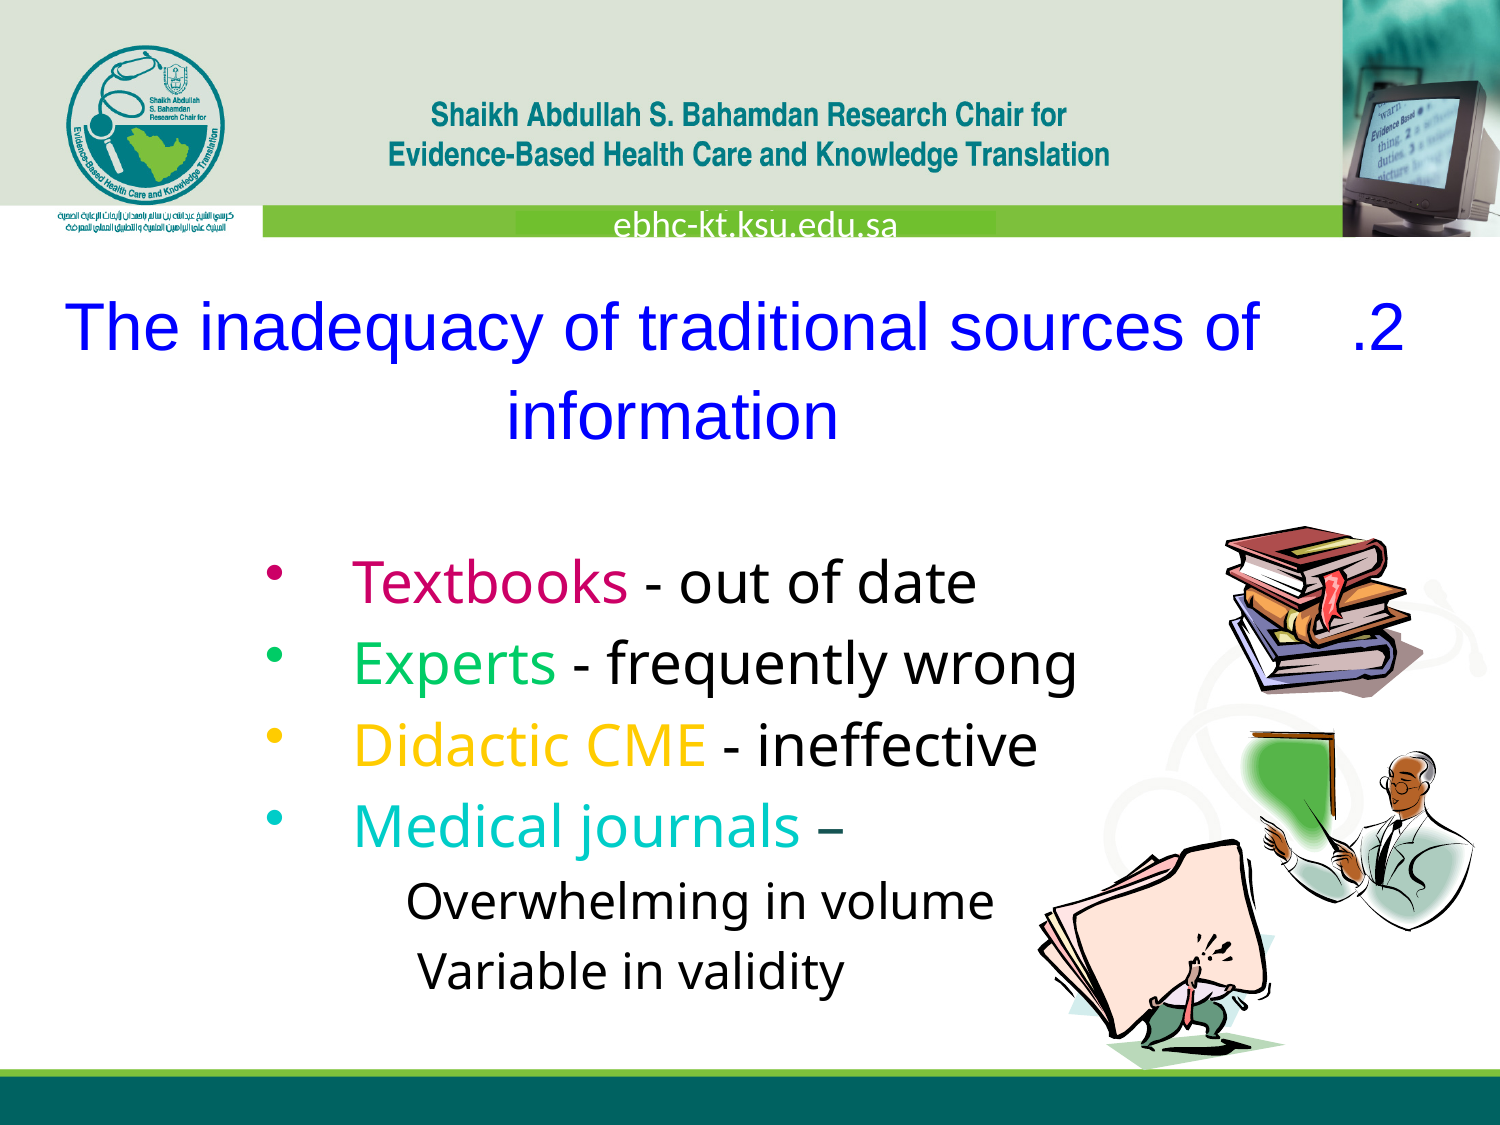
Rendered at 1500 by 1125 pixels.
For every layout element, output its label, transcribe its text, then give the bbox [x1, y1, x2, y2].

title The inadequacy of traditional sources of information [24, 274, 1426, 463]
picture [0, 0, 1500, 1125]
list Textbooks - out of date Experts - frequently wrong Didactic CME - ineffective Medical journals – Overwhelming in volume Variable in validity [174, 537, 1451, 1026]
